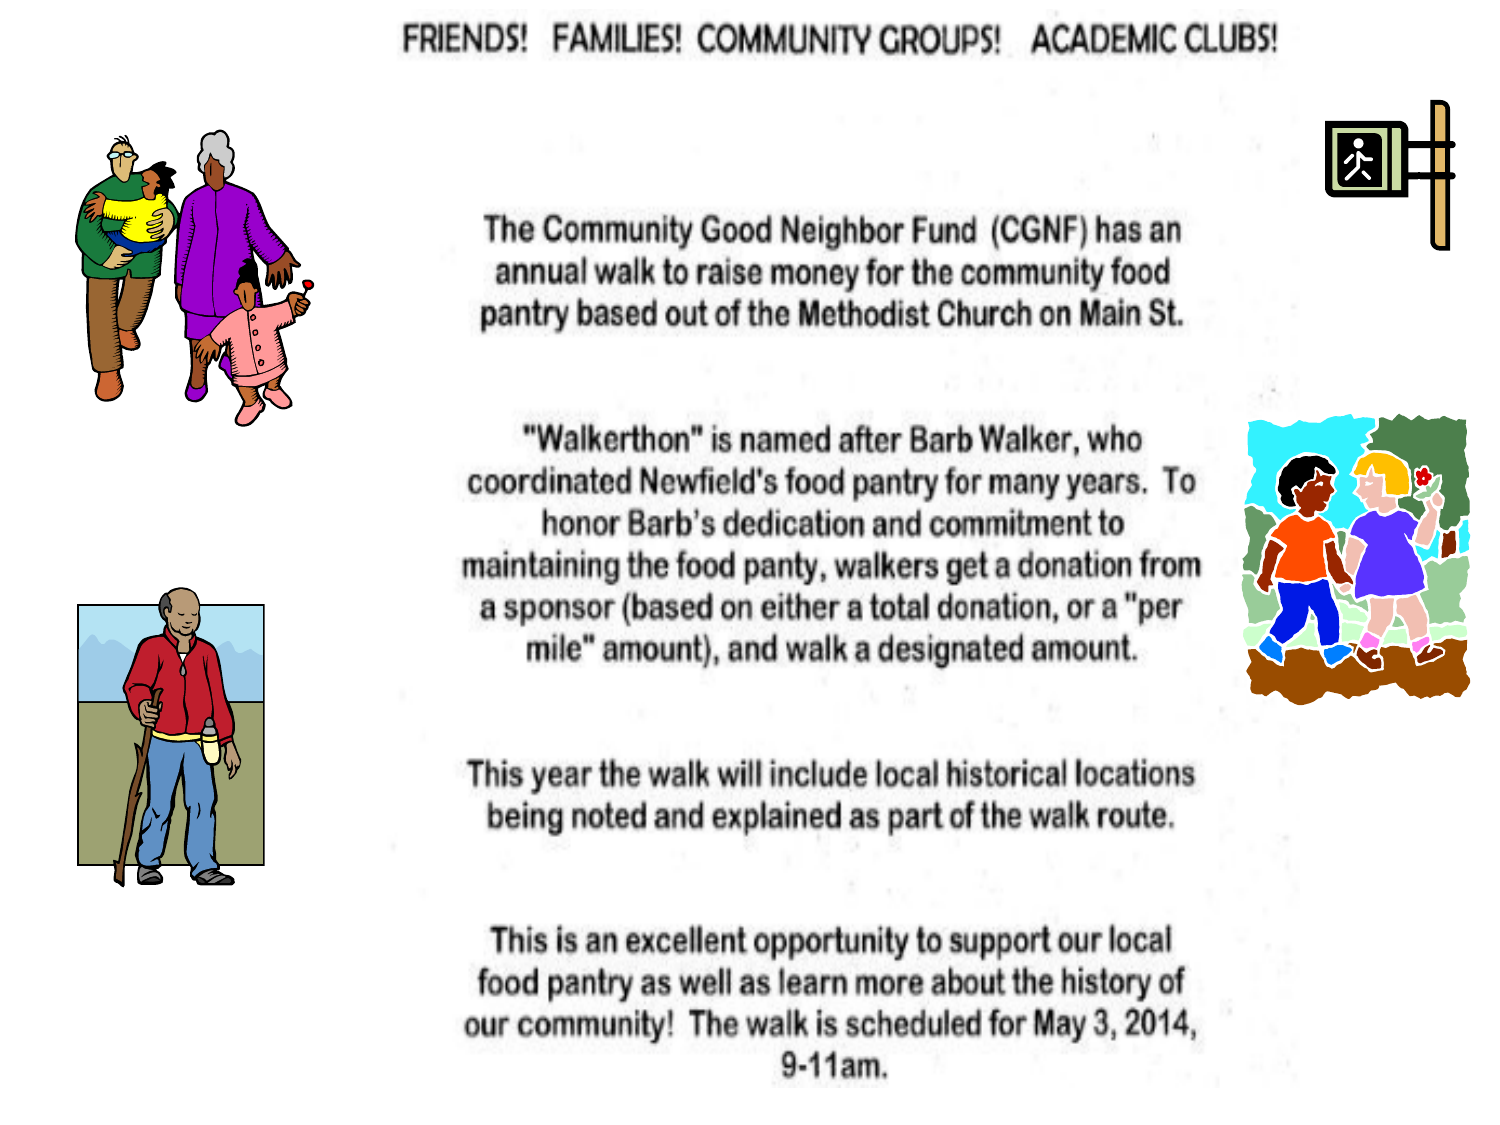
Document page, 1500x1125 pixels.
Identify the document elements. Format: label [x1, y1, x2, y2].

picture [74, 125, 317, 427]
picture [76, 587, 265, 888]
picture [387, 9, 1475, 1088]
picture [1324, 99, 1456, 251]
